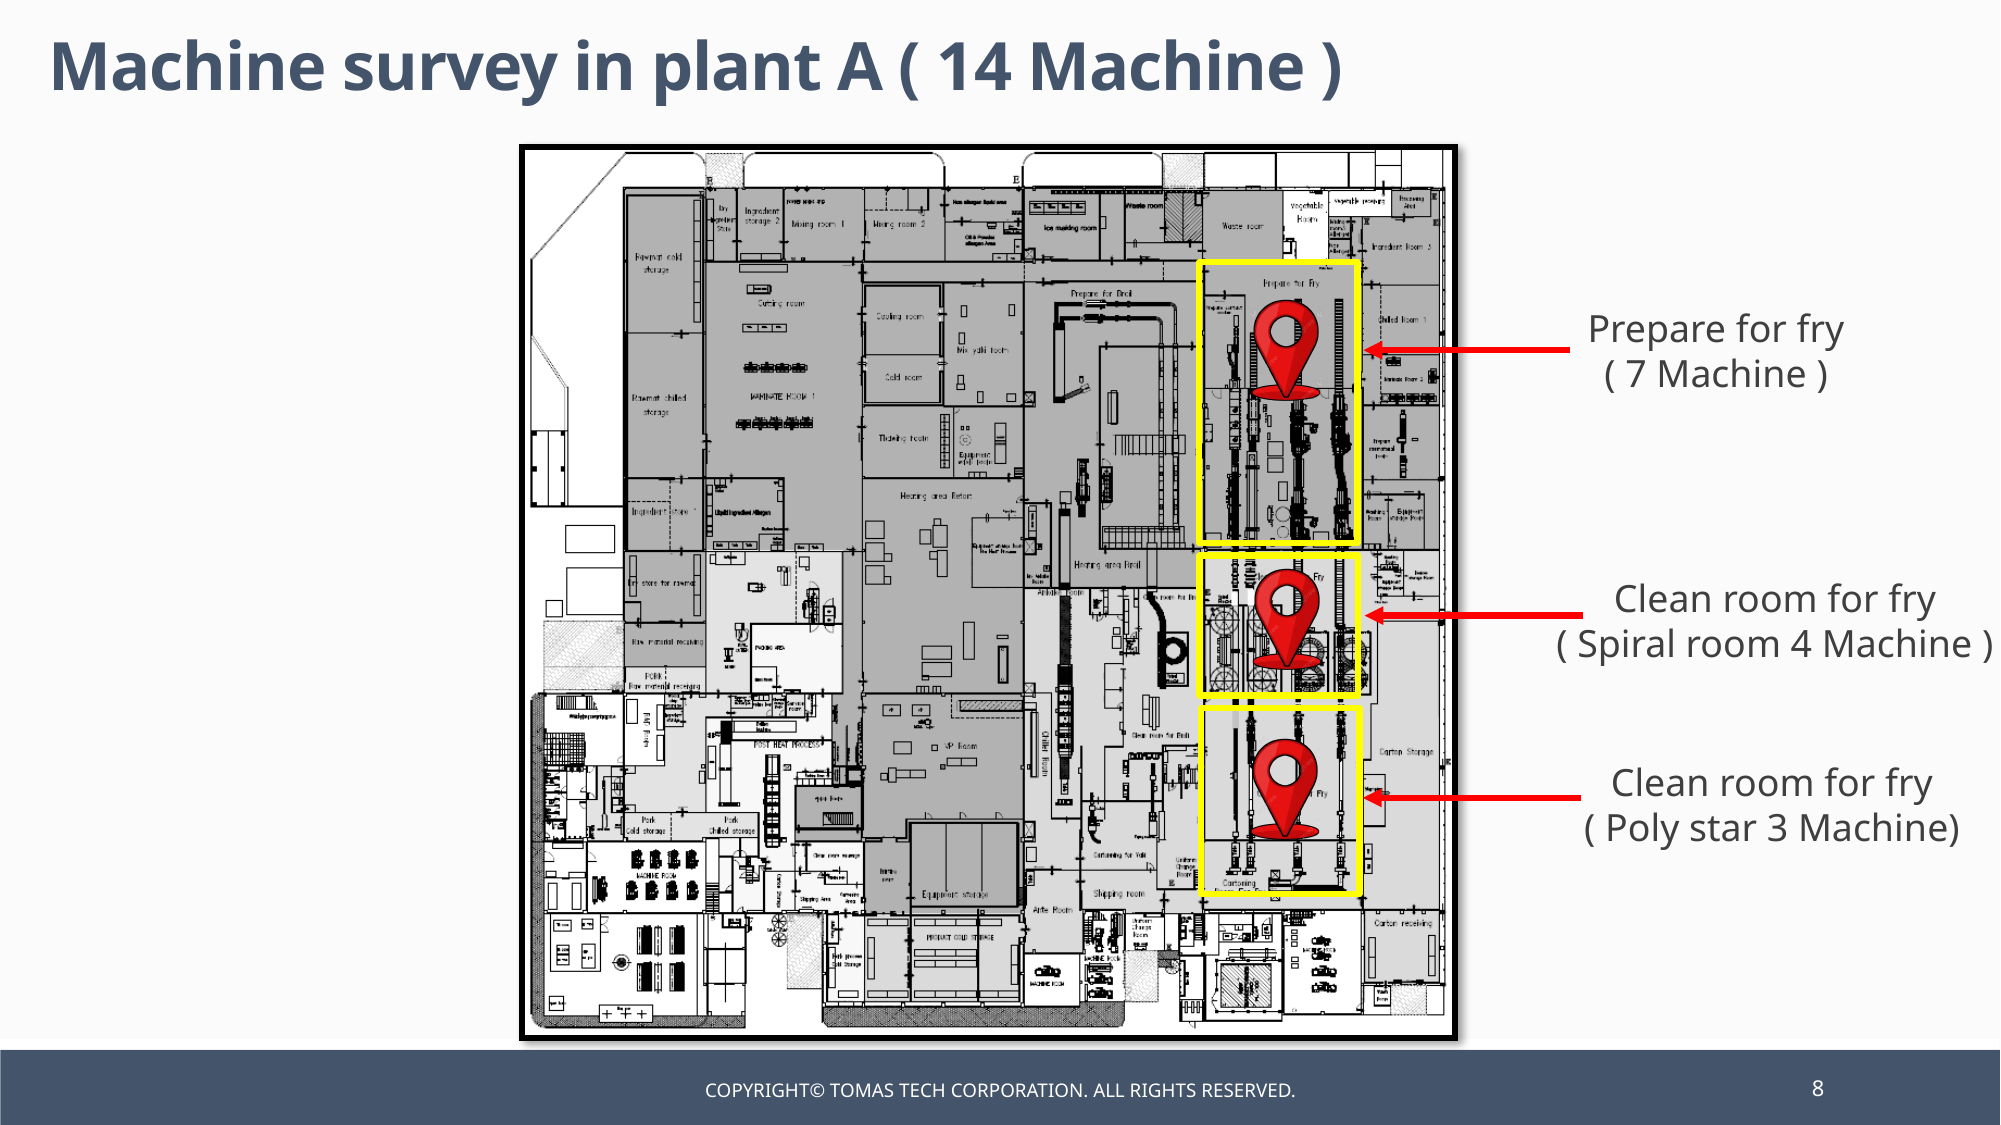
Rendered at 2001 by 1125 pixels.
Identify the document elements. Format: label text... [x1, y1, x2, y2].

slide_number 8 [1624, 1059, 1840, 1120]
footer COPYRIGHT© TOMAS TECH CORPORATION. ALL RIGHTS RESERVED. [604, 1059, 1396, 1120]
text_box Clean room for fry ( Spiral room 4 Machine ) [1541, 567, 2000, 673]
text_box Prepare for fry ( 7 Machine ) [1572, 297, 1860, 402]
text_box Clean room for fry ( Poly star 3 Machine) [1569, 751, 1975, 857]
picture [524, 149, 1453, 1036]
text_box Machine survey in plant A ( 14 Machine ) [33, 15, 1944, 125]
